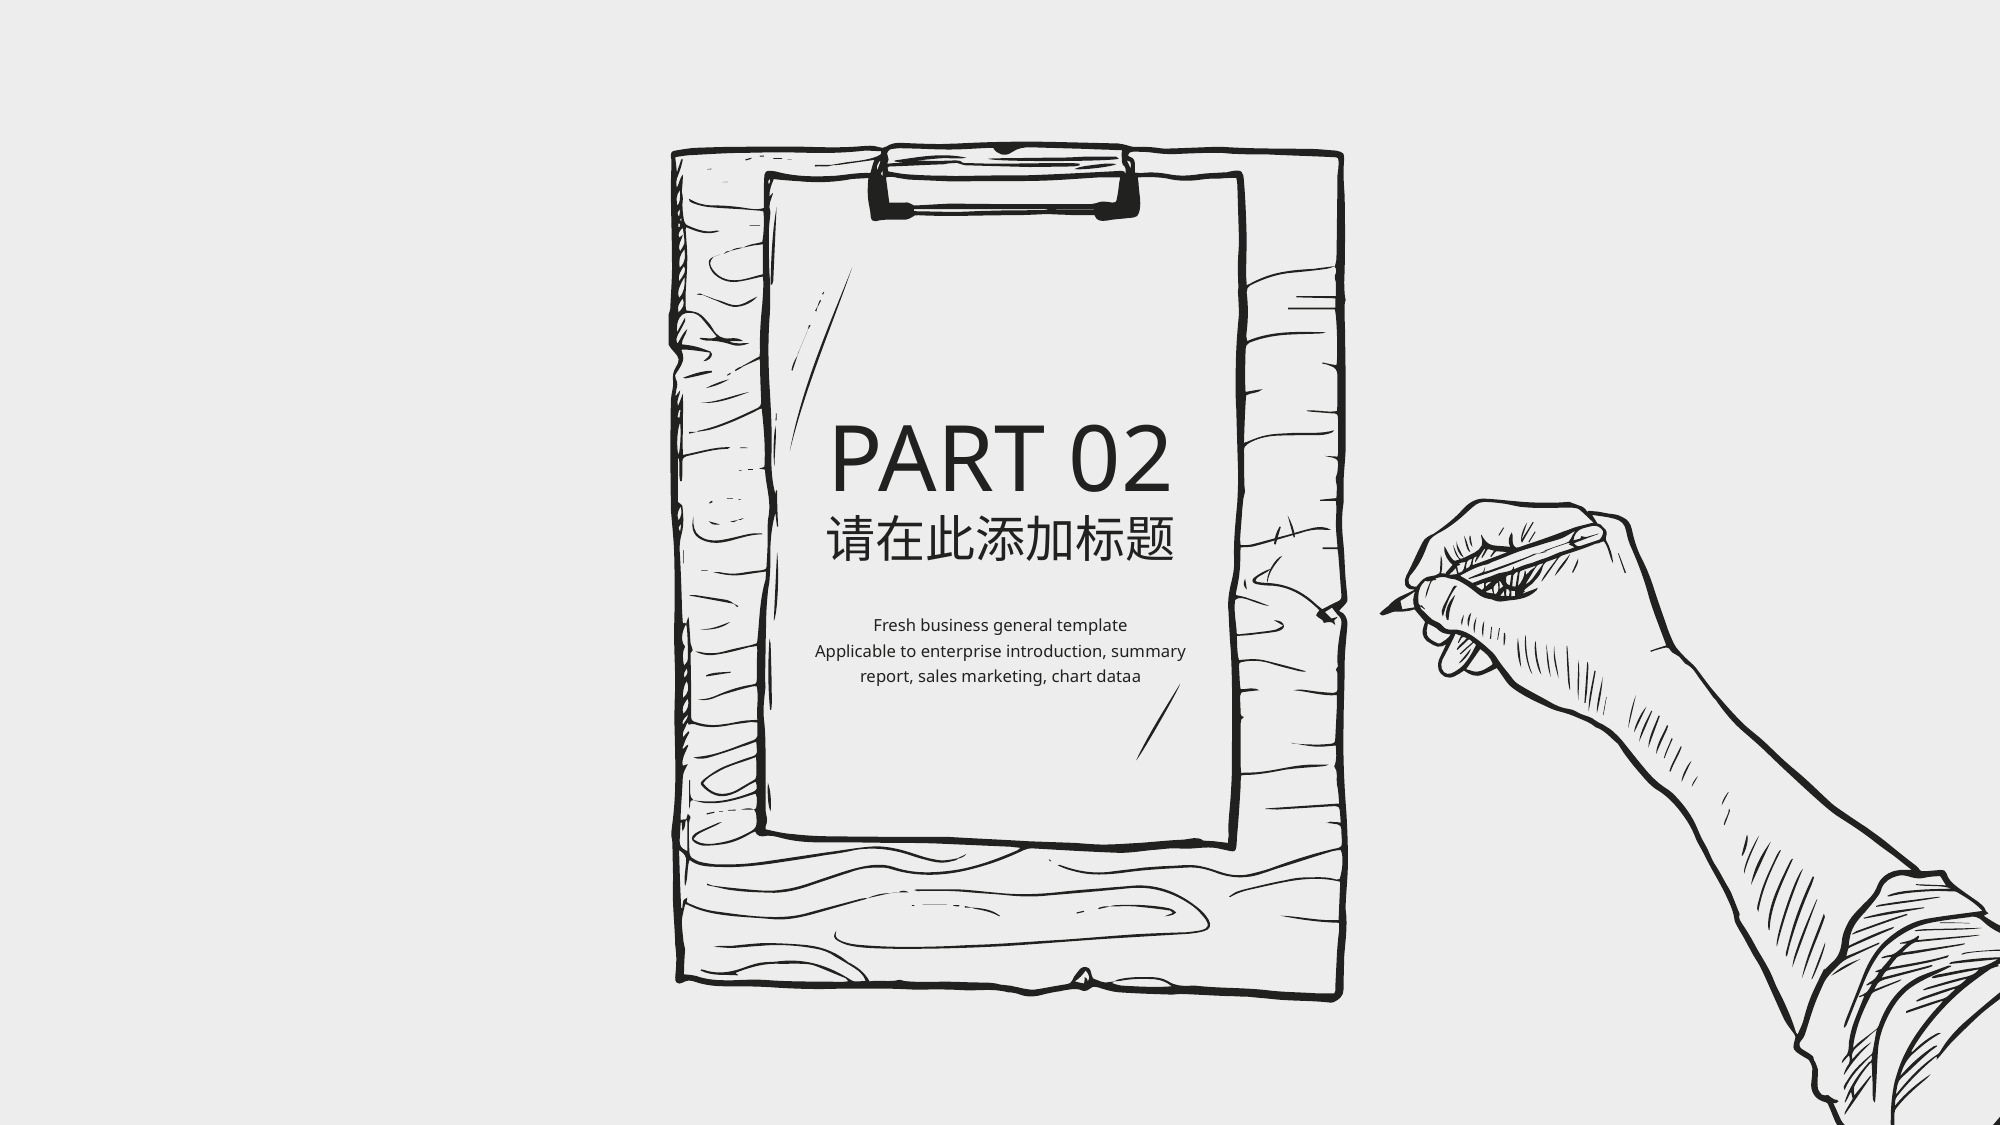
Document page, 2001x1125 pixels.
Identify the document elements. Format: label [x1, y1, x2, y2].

text_box [668, 141, 1348, 1003]
text_box [1379, 498, 2000, 1125]
